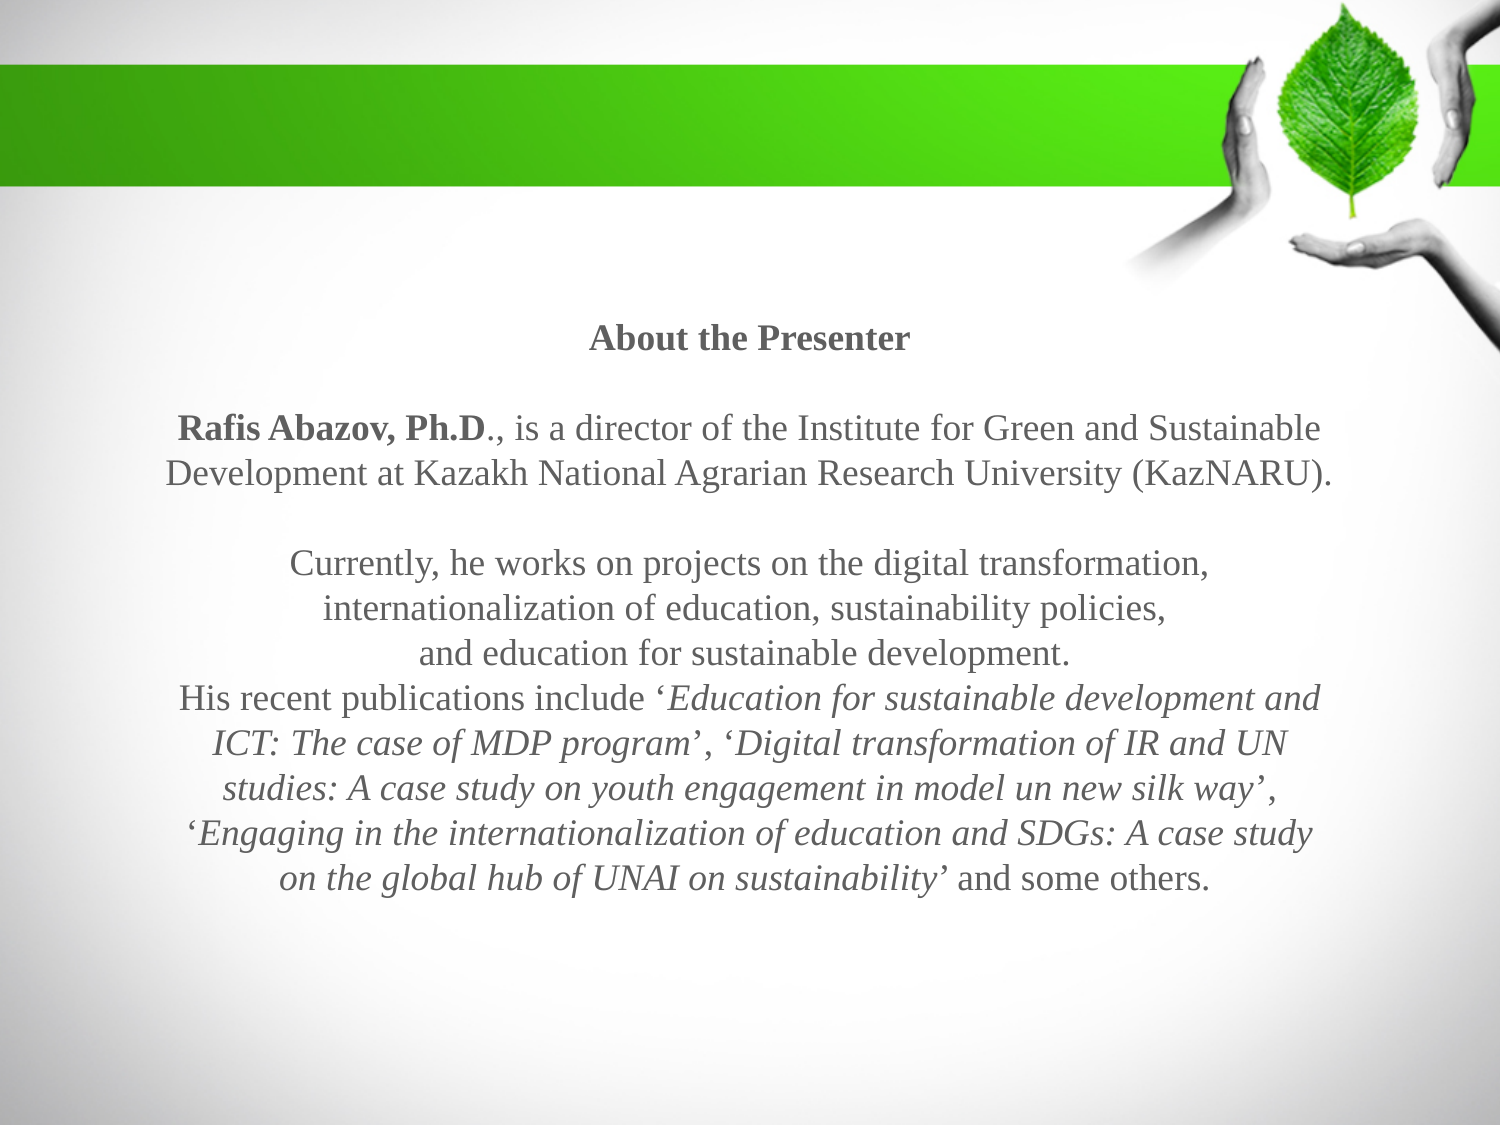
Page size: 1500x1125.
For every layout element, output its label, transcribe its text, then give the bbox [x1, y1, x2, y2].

title About the Presenter Rafis Abazov, Ph.D., is a director of the Institute for Green and Sustainable Development at Kazakh National Agrarian Research University (KazNARU). Currently, he works on projects on the digital transformation, internationalization of education, sustainability policies, and education for sustainable development. His recent publications include ‘Education for sustainable development and ICT: The case of MDP program’, ‘Digital transformation of IR and UN studies: A case study on youth engagement in model un new silk way’, ‘Engaging in the internationalization of education and SDGs: A case study on the global hub of UNAI on sustainability’ and some others. [150, 232, 1350, 1024]
picture [0, 0, 1500, 1125]
